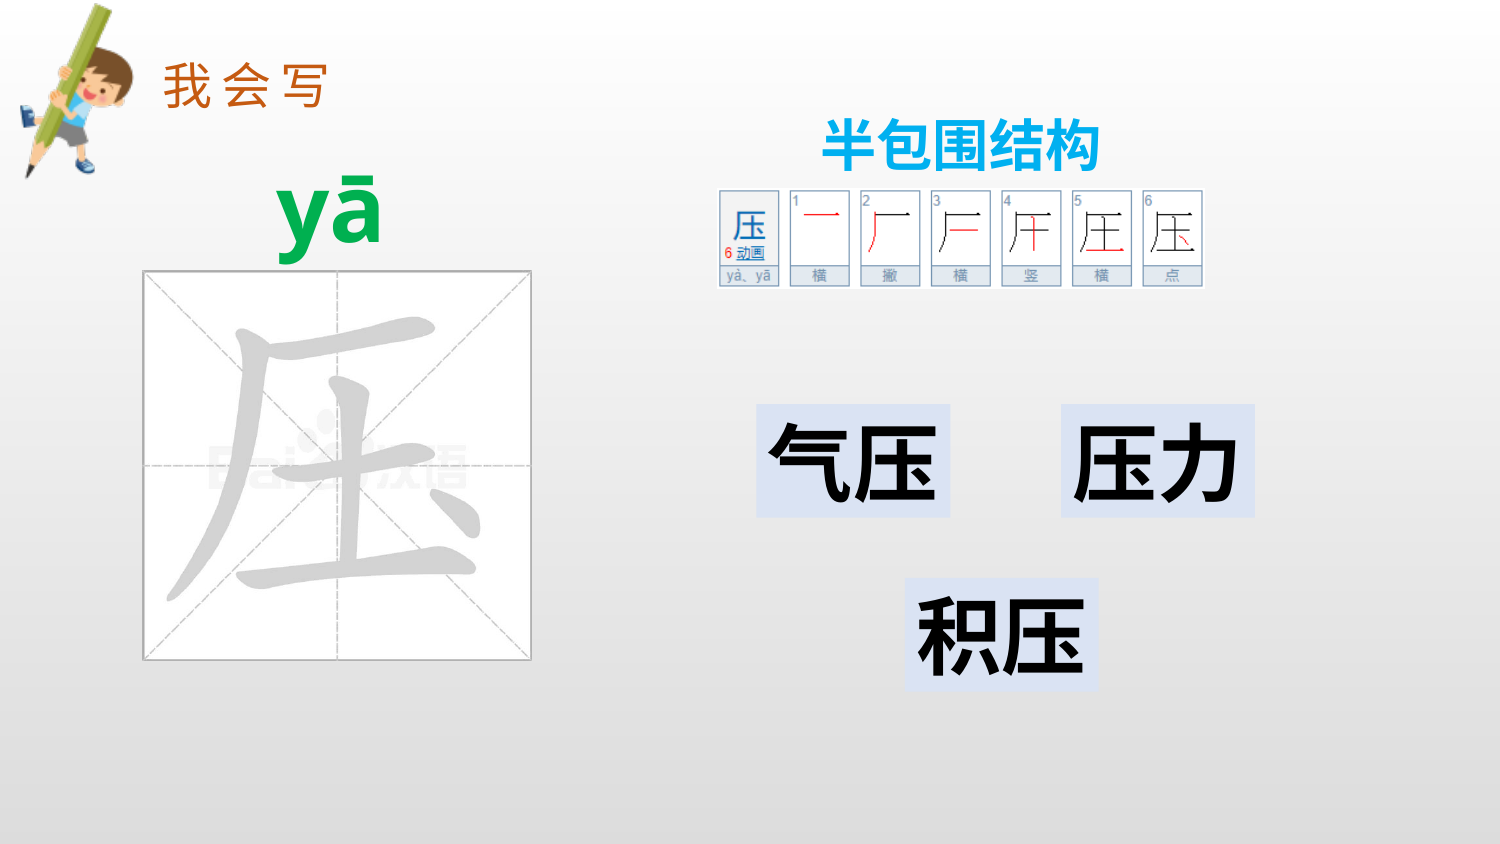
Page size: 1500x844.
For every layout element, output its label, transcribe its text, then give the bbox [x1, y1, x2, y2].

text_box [717, 102, 1205, 289]
text_box 气压 [756, 404, 951, 518]
picture [141, 270, 532, 661]
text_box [8, 0, 354, 189]
text_box 积压 [904, 577, 1099, 692]
text_box yā [195, 143, 467, 267]
text_box 压力 [1061, 404, 1255, 518]
